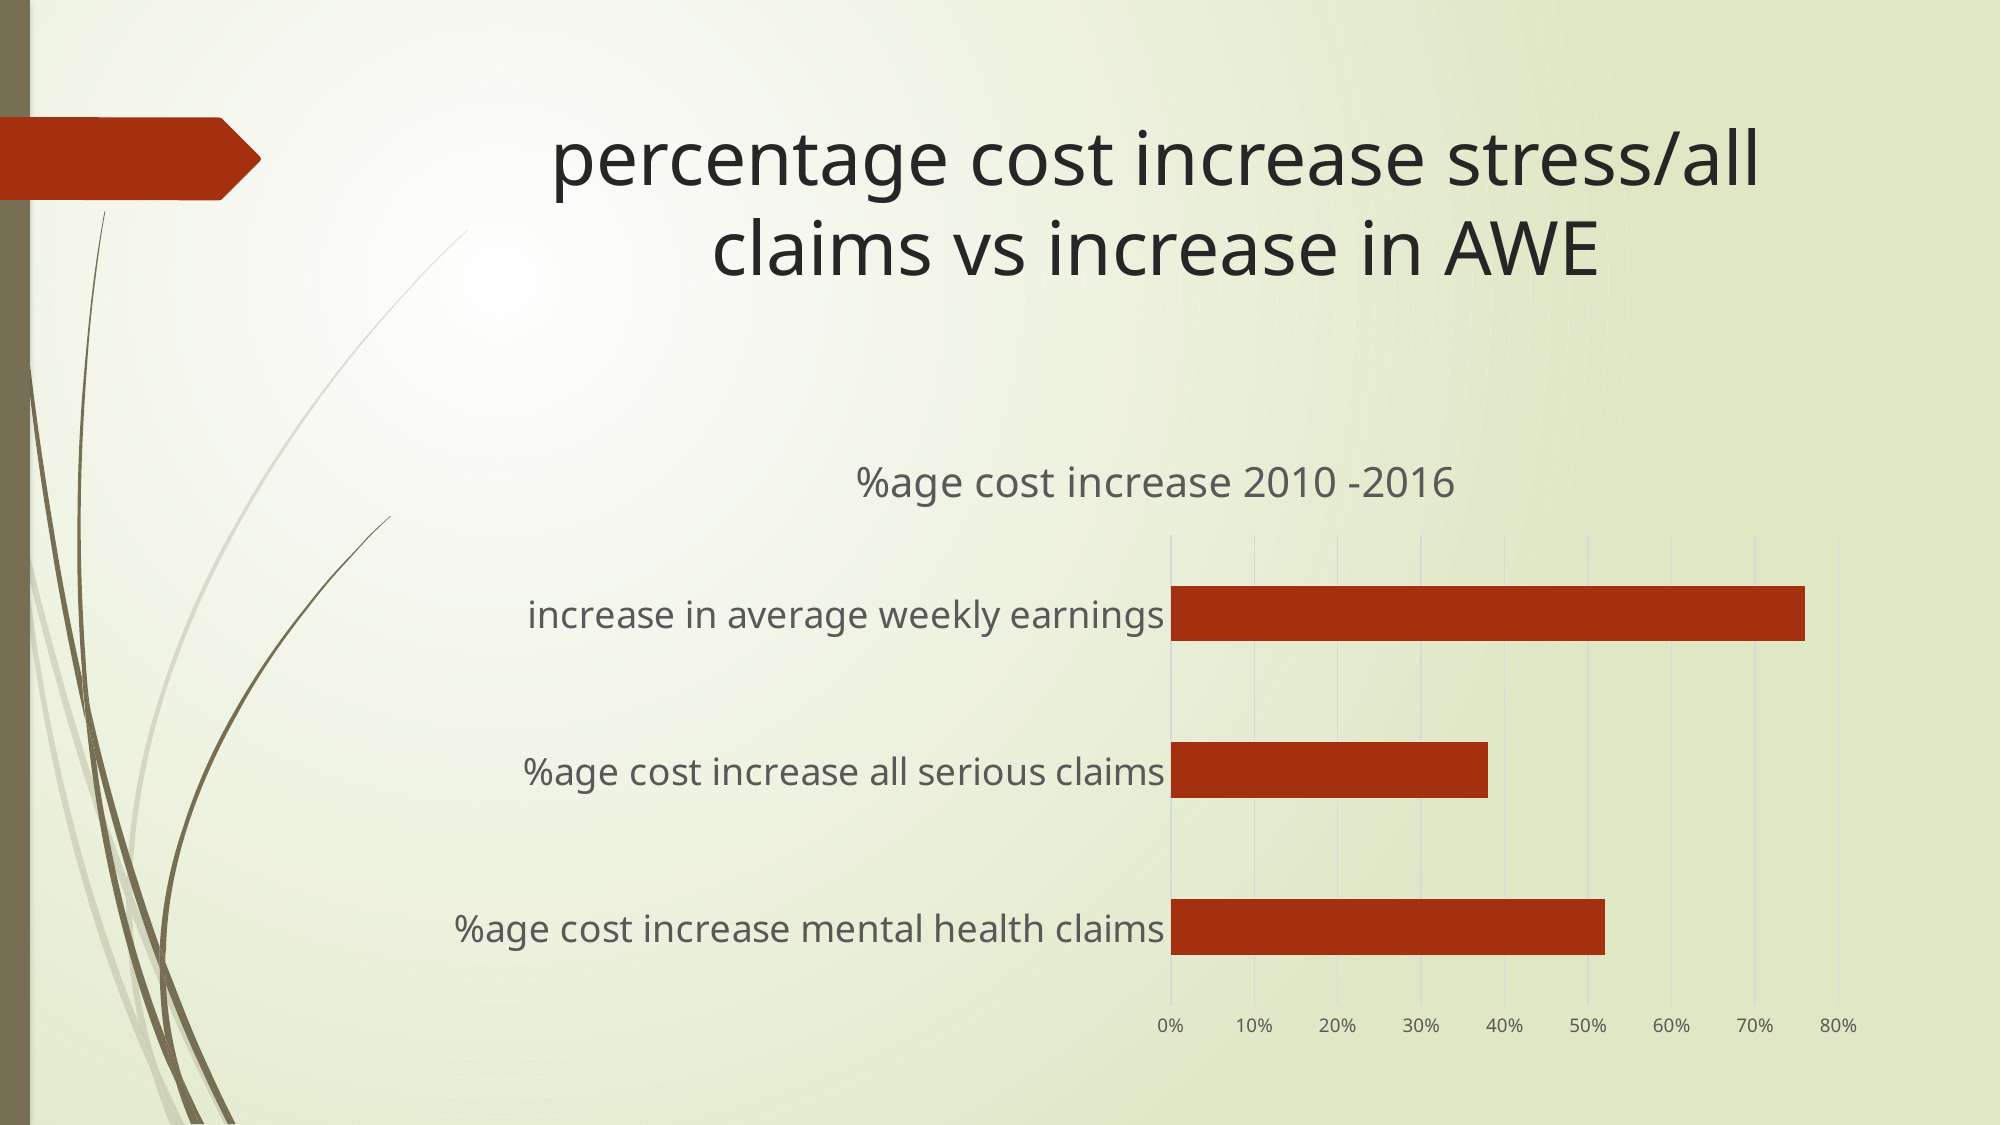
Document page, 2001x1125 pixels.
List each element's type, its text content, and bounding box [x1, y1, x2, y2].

title percentage cost increase stress/all claims vs increase in AWE [425, 102, 1888, 313]
chart [424, 418, 1887, 1052]
